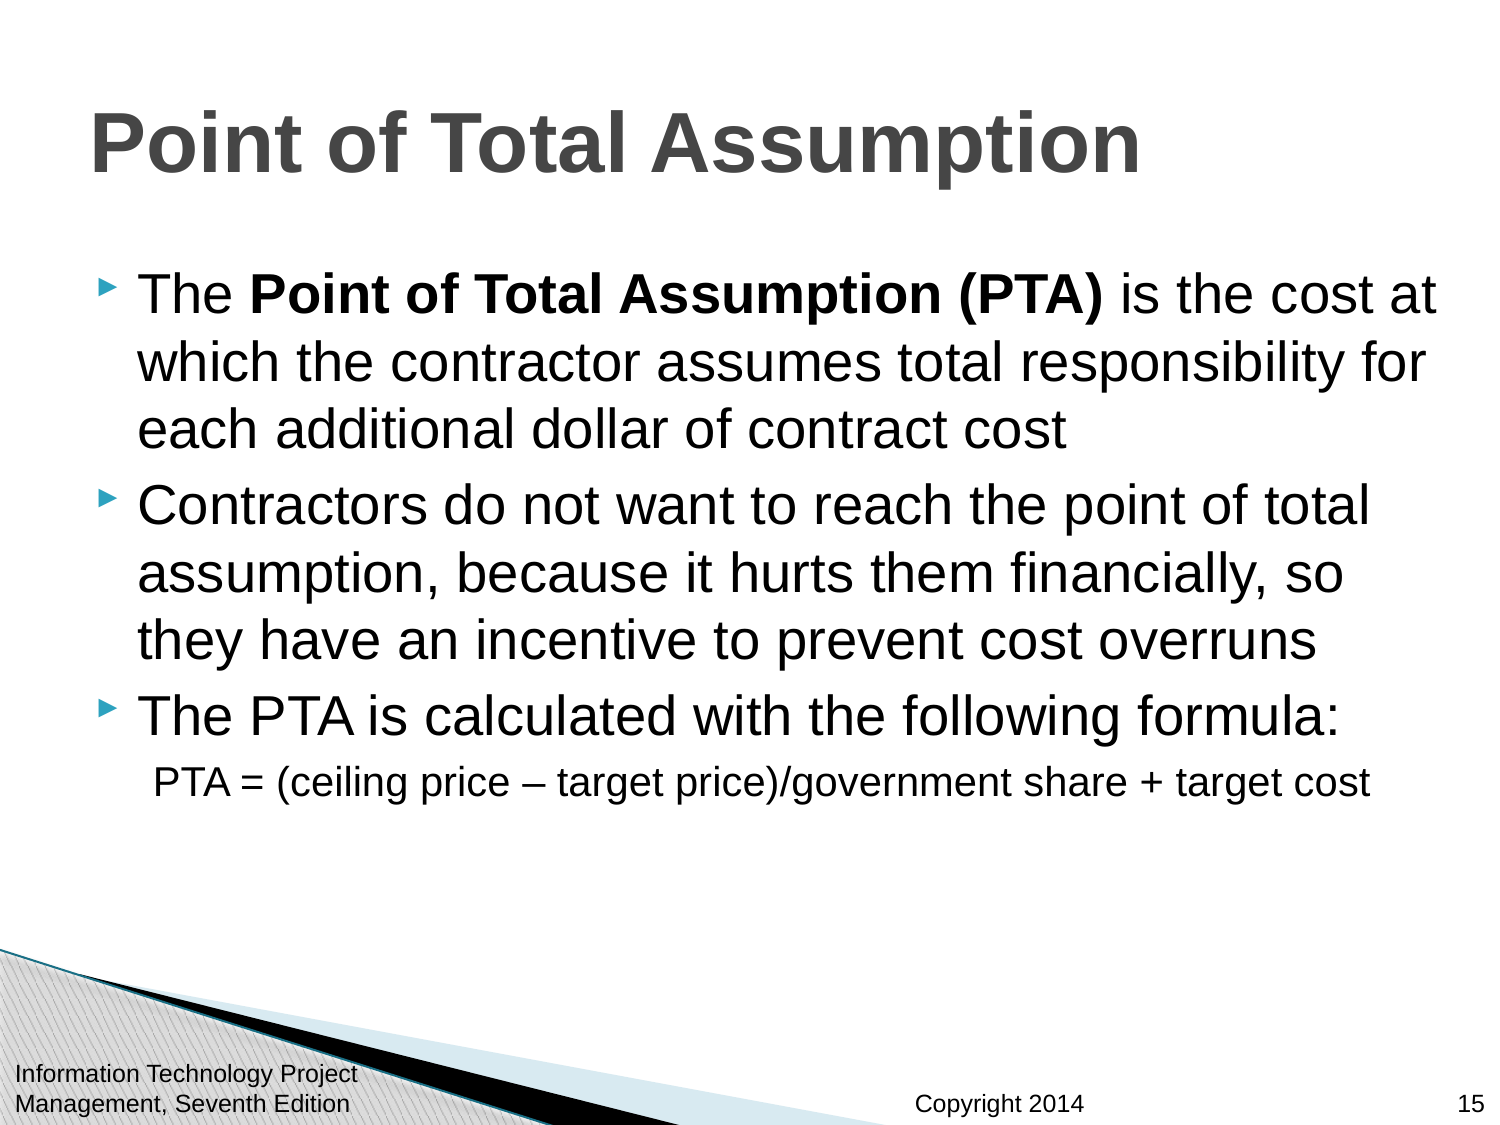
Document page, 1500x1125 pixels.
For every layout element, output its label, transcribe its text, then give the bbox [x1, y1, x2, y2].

title Point of Total Assumption [75, 45, 1425, 233]
list The Point of Total Assumption (PTA) is the cost at which the contractor assumes total responsibility for each additional dollar of contract cost Contractors do not want to reach the point of total assumption, because it hurts them financially, so they have an incentive to prevent cost overruns The PTA is calculated with the following formula: PTA = (ceiling price – target price)/government share + target cost [62, 249, 1463, 1001]
footer Information Technology Project Management, Seventh Edition [0, 1065, 425, 1125]
slide_number 15 [1408, 1065, 1500, 1125]
